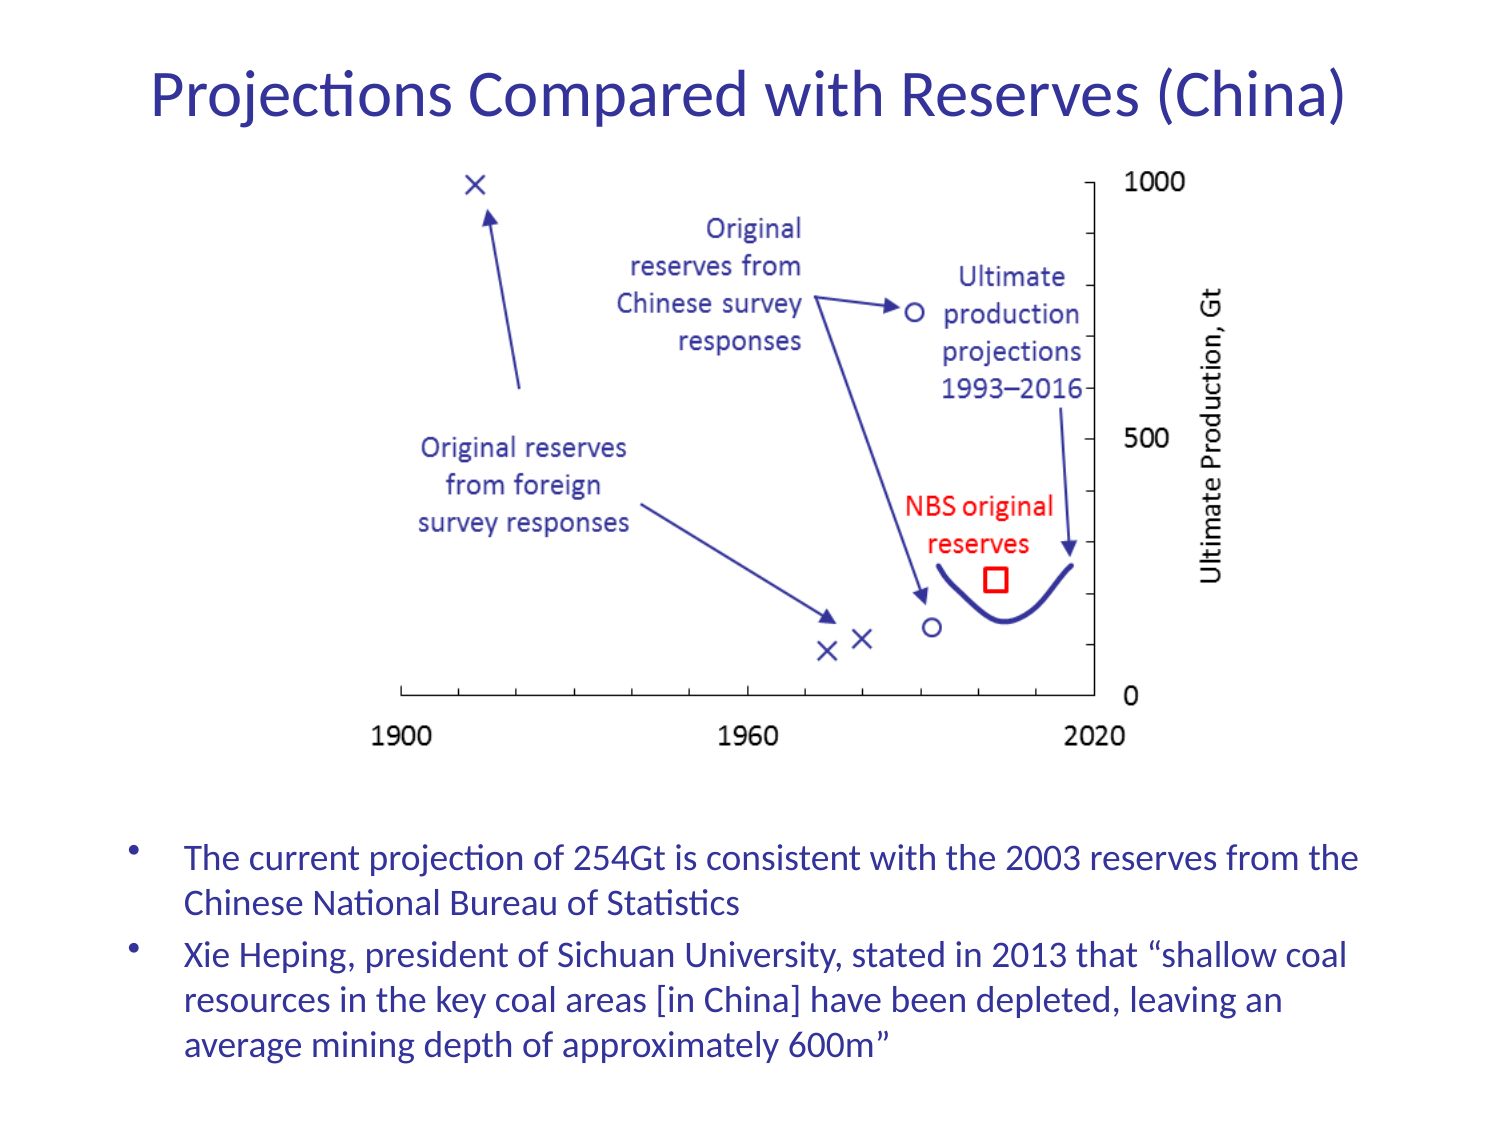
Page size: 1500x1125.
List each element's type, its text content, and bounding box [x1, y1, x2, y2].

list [349, 162, 1235, 763]
list The current projection of 254Gt is consistent with the 2003 reserves from the Chinese National Bureau of Statistics Xie Heping, president of Sichuan University, stated in 2013 that “shallow coal resources in the key coal areas [in China] have been depleted, leaving an average mining depth of approximately 600m” [112, 825, 1400, 1088]
title Projections Compared with Reserves (China) [75, 50, 1425, 130]
